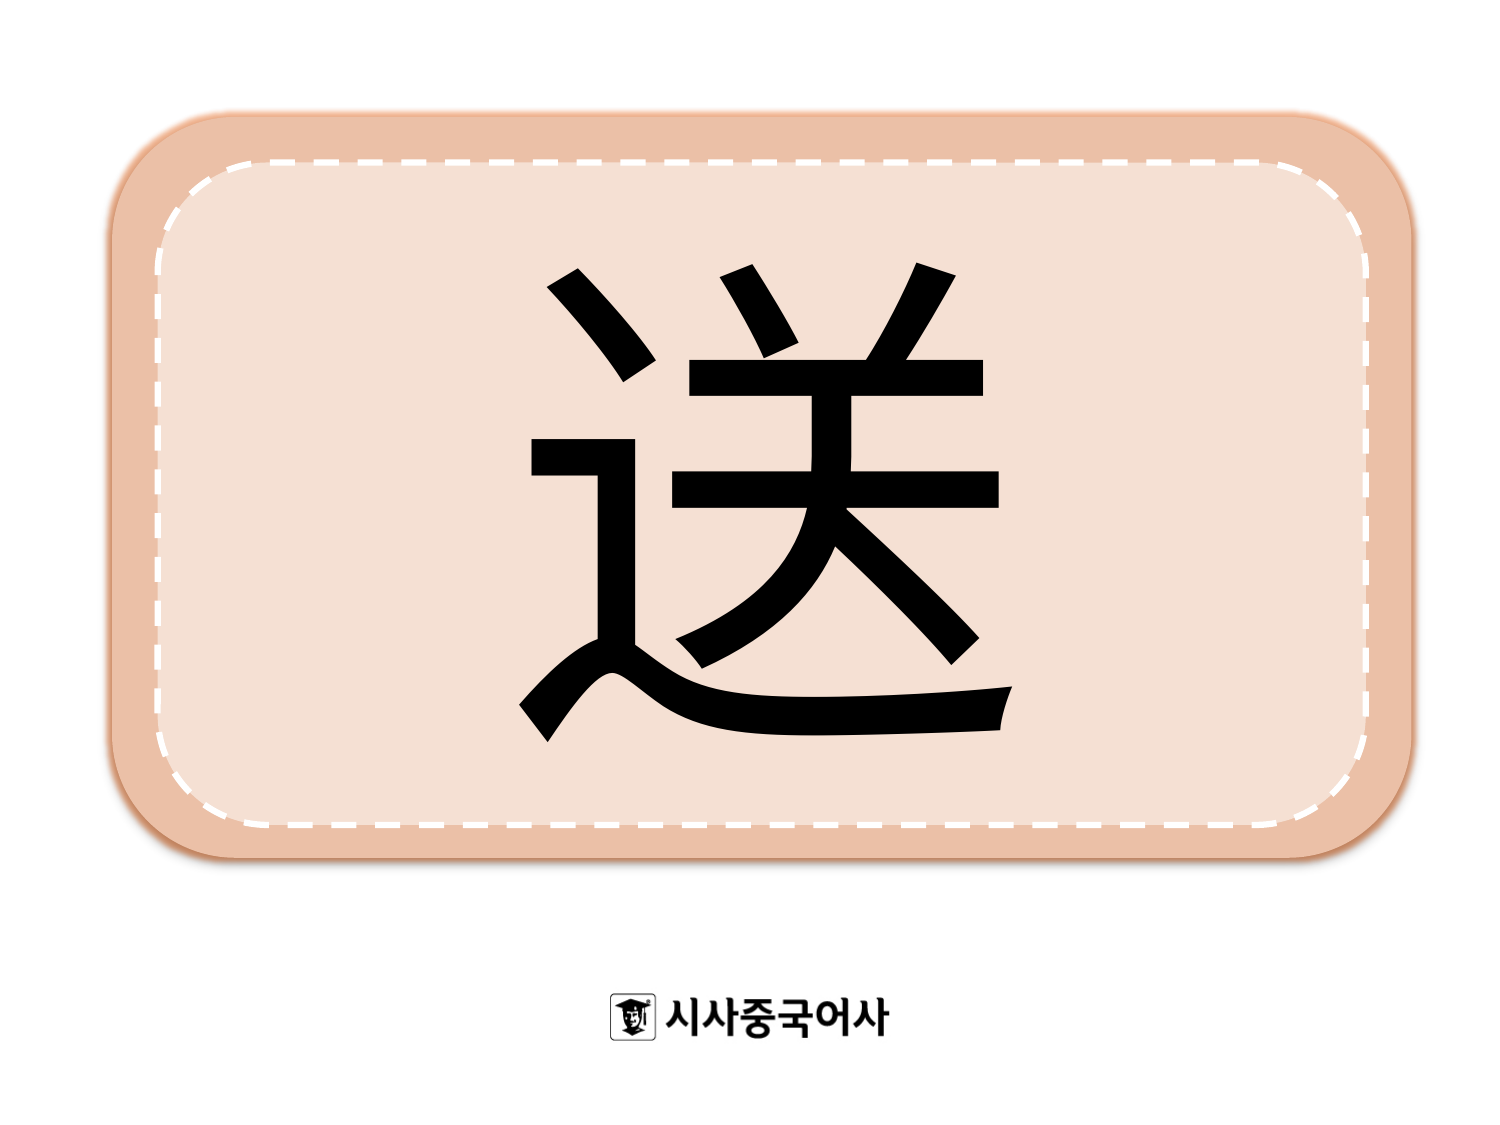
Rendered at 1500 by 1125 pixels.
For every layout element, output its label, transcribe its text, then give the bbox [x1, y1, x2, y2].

text_box 送 [162, 160, 1371, 824]
picture [602, 987, 898, 1047]
